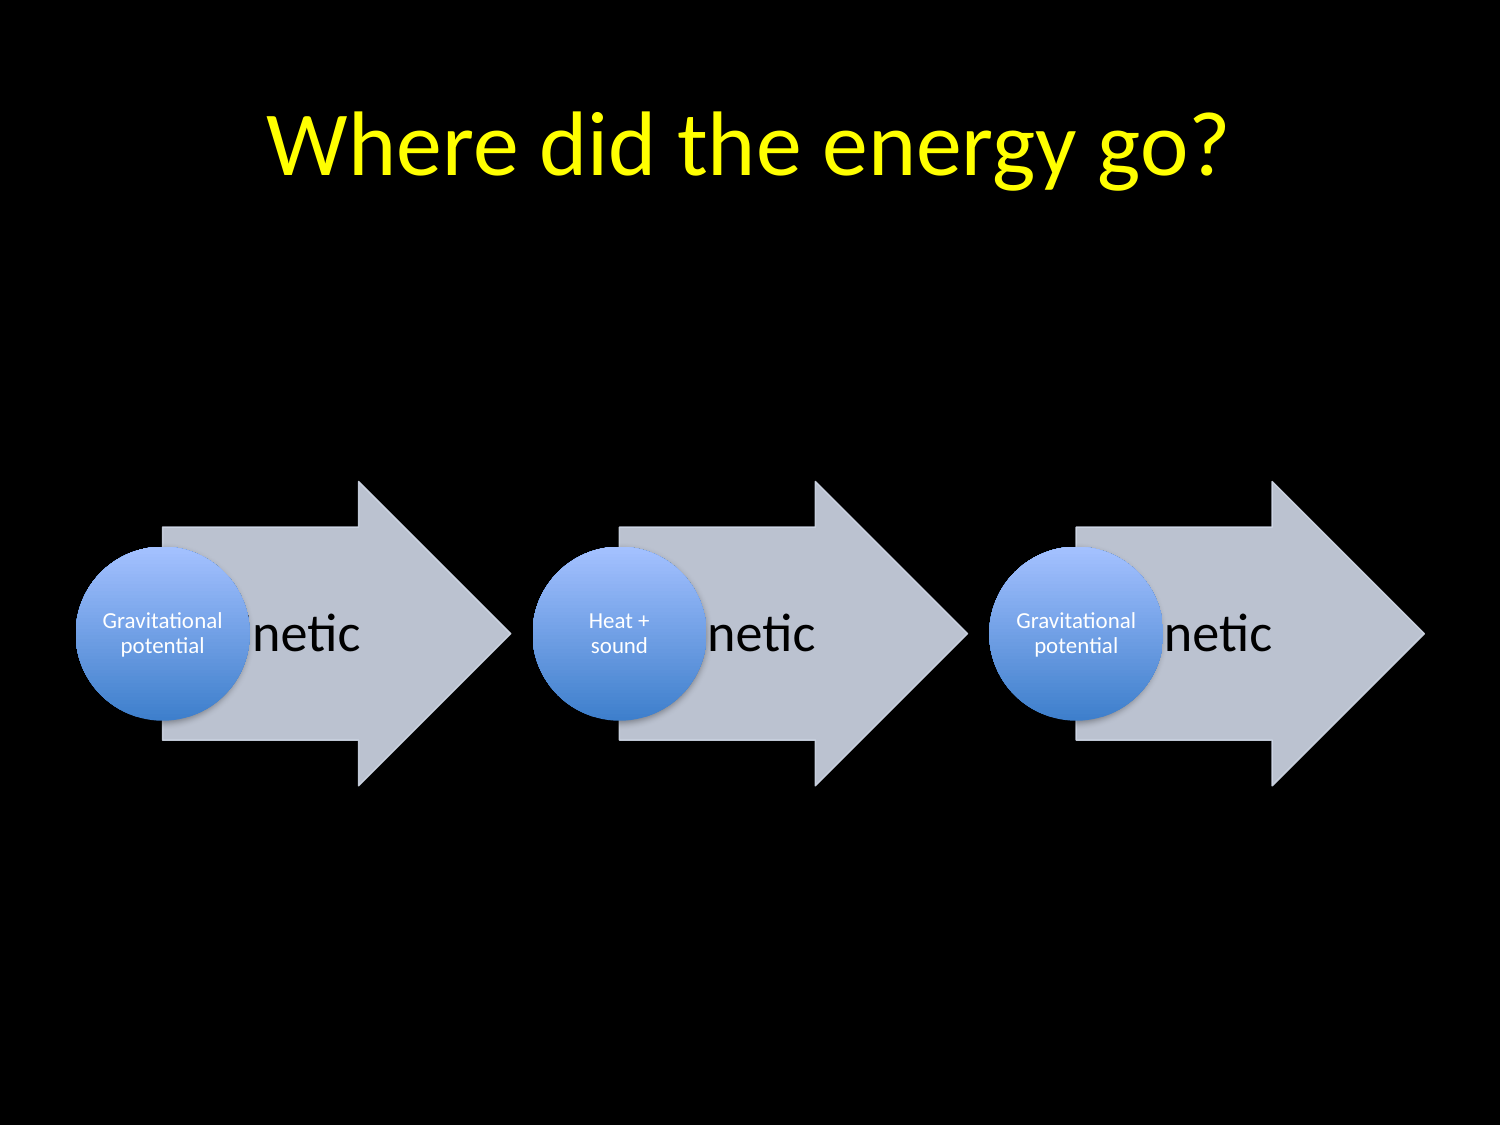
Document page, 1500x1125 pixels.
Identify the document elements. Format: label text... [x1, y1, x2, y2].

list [74, 262, 1426, 1006]
title Where did the energy go? [75, 45, 1425, 233]
